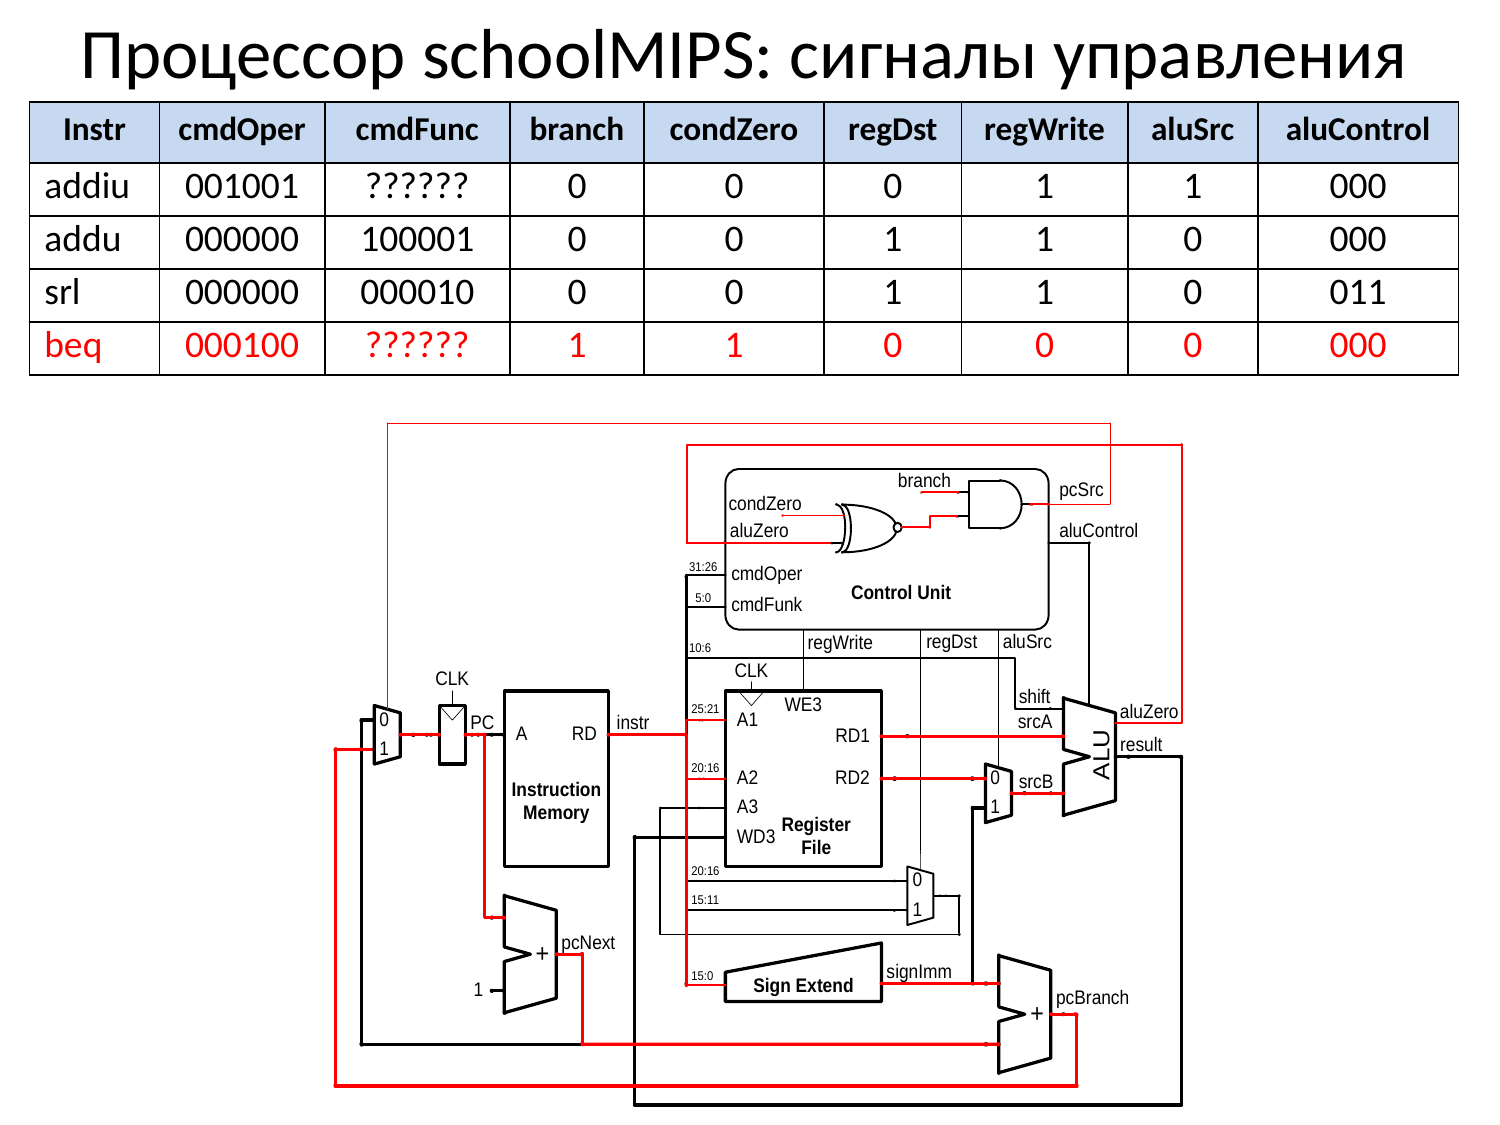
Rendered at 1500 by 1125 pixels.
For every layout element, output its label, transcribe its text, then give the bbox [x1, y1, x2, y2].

table_cell 000000 [160, 217, 324, 268]
table_cell 1 [962, 164, 1127, 215]
table_header aluSrc [1129, 103, 1257, 162]
table_cell 0 [645, 270, 823, 321]
table_cell 1 [962, 217, 1127, 268]
table_cell 001001 [160, 164, 324, 215]
table_cell 000 [1259, 164, 1458, 215]
table_cell 000000 [160, 270, 324, 321]
table_cell 011 [1259, 270, 1458, 321]
table_header aluControl [1259, 103, 1458, 162]
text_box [312, 404, 1200, 1125]
table_cell 000 [1259, 217, 1458, 268]
table_cell 1 [962, 270, 1127, 321]
table_cell 0 [511, 217, 643, 268]
table_cell addu [30, 217, 159, 268]
table_header cmdFunc [326, 103, 509, 162]
table_header regDst [825, 103, 961, 162]
table_cell addiu [30, 164, 159, 215]
table_cell ?????? [326, 323, 509, 374]
table_cell 000 [1259, 323, 1458, 374]
table_cell 0 [511, 164, 643, 215]
table_cell ?????? [326, 164, 509, 215]
table_header Instr [30, 103, 159, 162]
table_header regWrite [962, 103, 1127, 162]
table_cell 0 [825, 323, 961, 374]
table_cell 1 [825, 270, 961, 321]
table_cell 100001 [326, 217, 509, 268]
table_cell beq [30, 323, 159, 374]
table_cell 1 [645, 323, 823, 374]
table_cell 0 [1129, 217, 1257, 268]
title Процессор schoolMIPS: сигналы управления [17, 9, 1471, 90]
table_cell 0 [1129, 323, 1257, 374]
table_cell 0 [825, 164, 961, 215]
table_cell 000100 [160, 323, 324, 374]
table_cell 1 [825, 217, 961, 268]
table_header cmdOper [160, 103, 324, 162]
table_cell 0 [645, 164, 823, 215]
table_cell 0 [511, 270, 643, 321]
table_cell 0 [1129, 270, 1257, 321]
table_header branch [511, 103, 643, 162]
table_cell 1 [511, 323, 643, 374]
table_cell 0 [962, 323, 1127, 374]
table_cell 1 [1129, 164, 1257, 215]
table_cell srl [30, 270, 159, 321]
table_cell 0 [645, 217, 823, 268]
table_cell 000010 [326, 270, 509, 321]
table_header condZero [645, 103, 823, 162]
